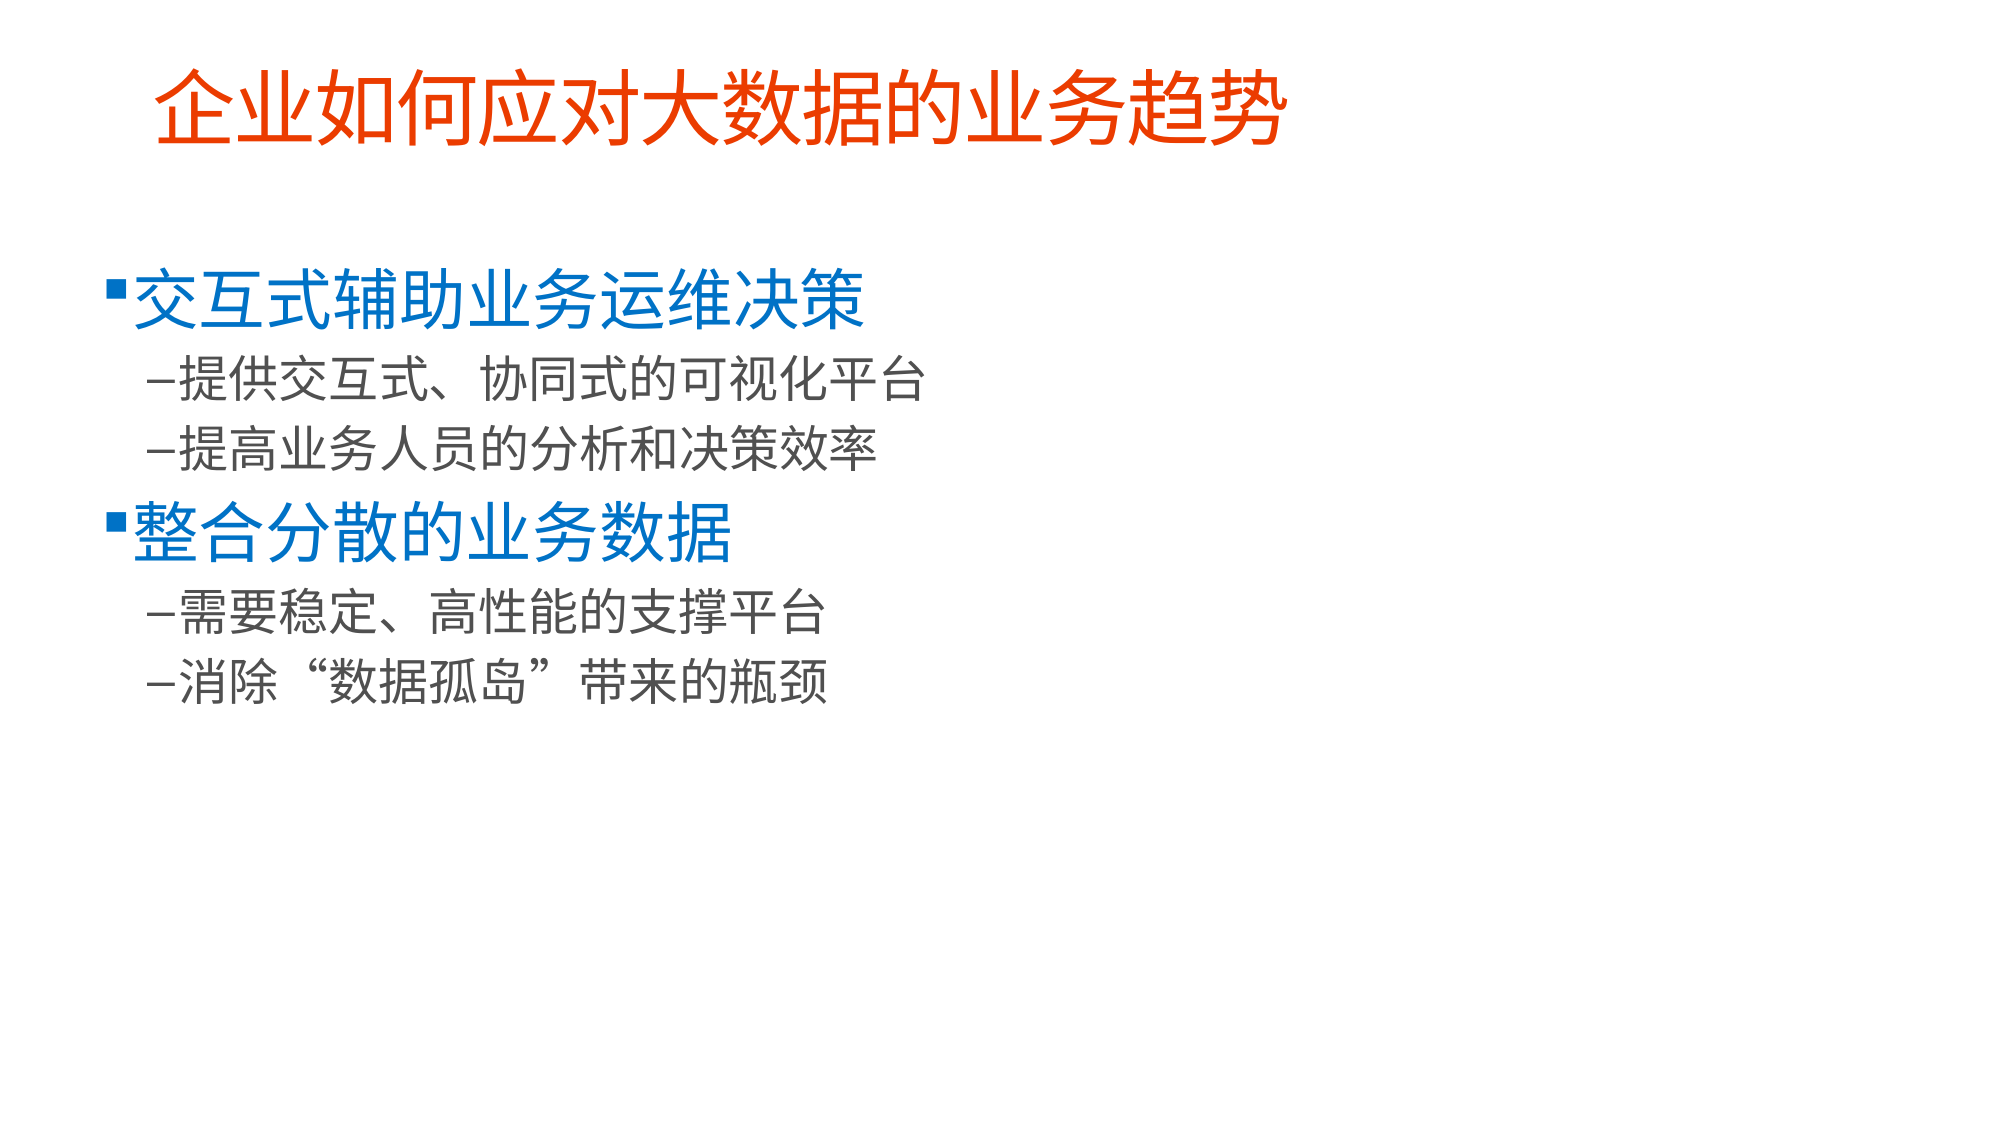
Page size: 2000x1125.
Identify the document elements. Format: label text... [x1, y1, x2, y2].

list 交互式辅助业务运维决策 提供交互式、协同式的可视化平台 提高业务人员的分析和决策效率 整合分散的业务数据 需要稳定、高性能的支撑平台 消除“数据孤岛”带来的瓶颈 [85, 249, 1925, 1000]
title 企业如何应对大数据的业务趋势 [137, 59, 1862, 249]
